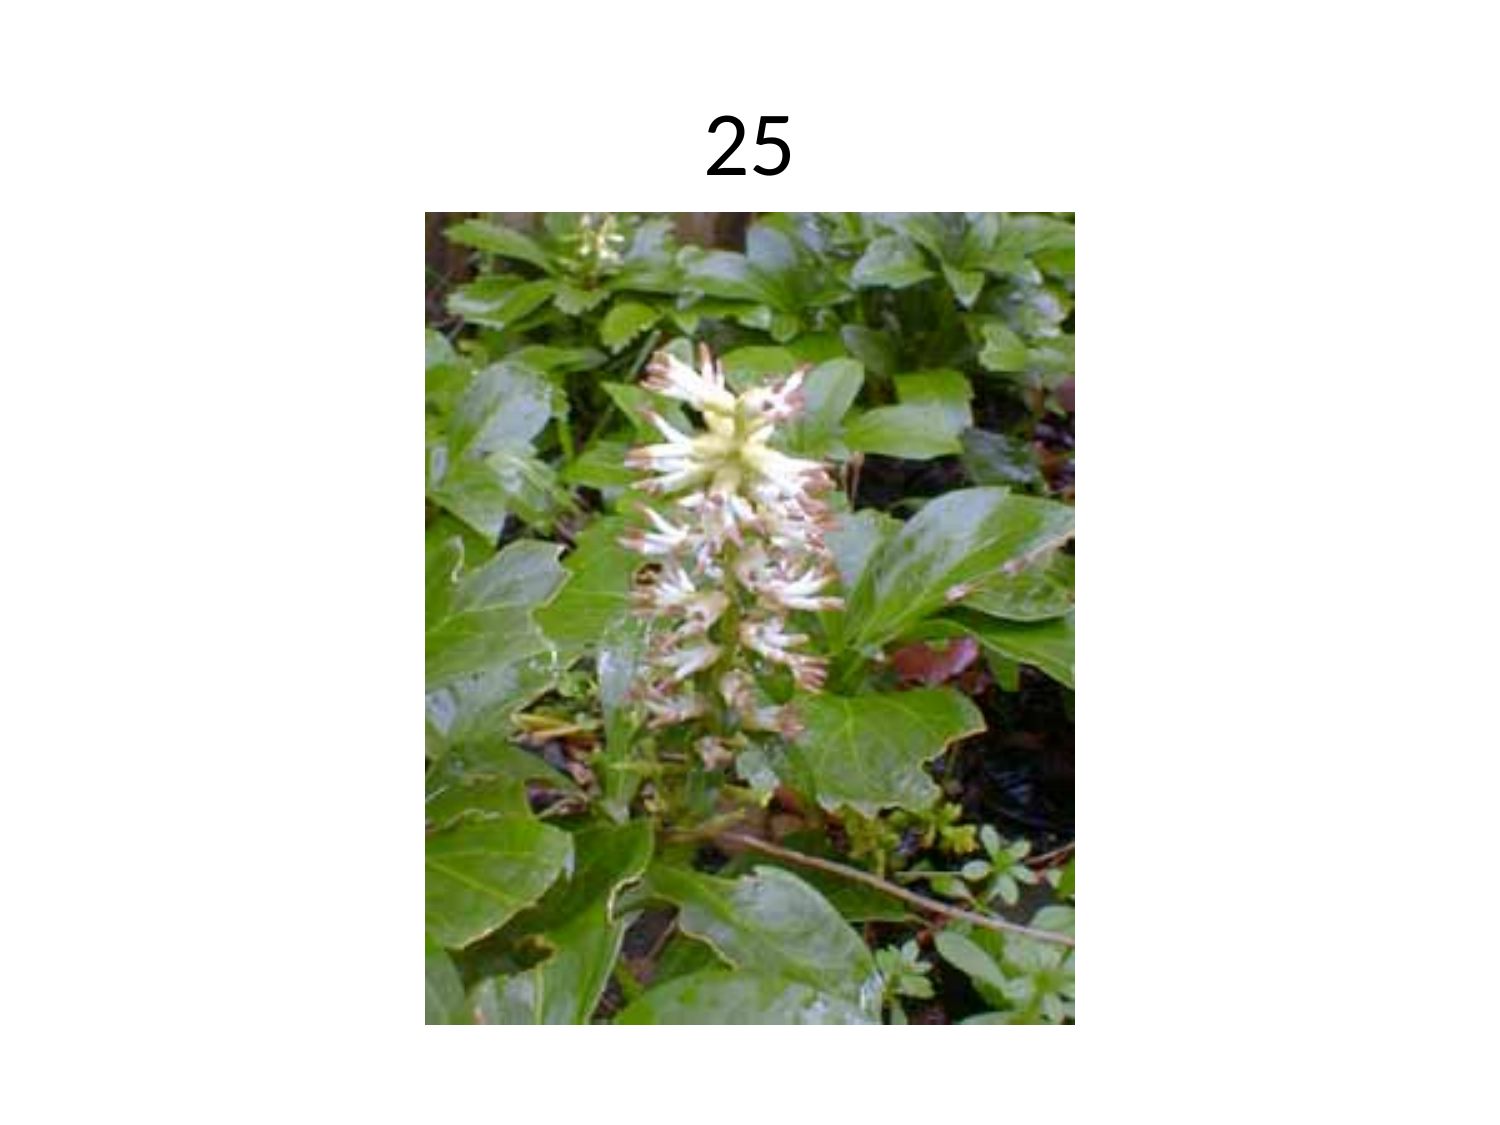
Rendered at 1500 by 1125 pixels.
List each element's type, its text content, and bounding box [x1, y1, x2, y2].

picture [424, 212, 1076, 1026]
title 25 [75, 45, 1425, 233]
